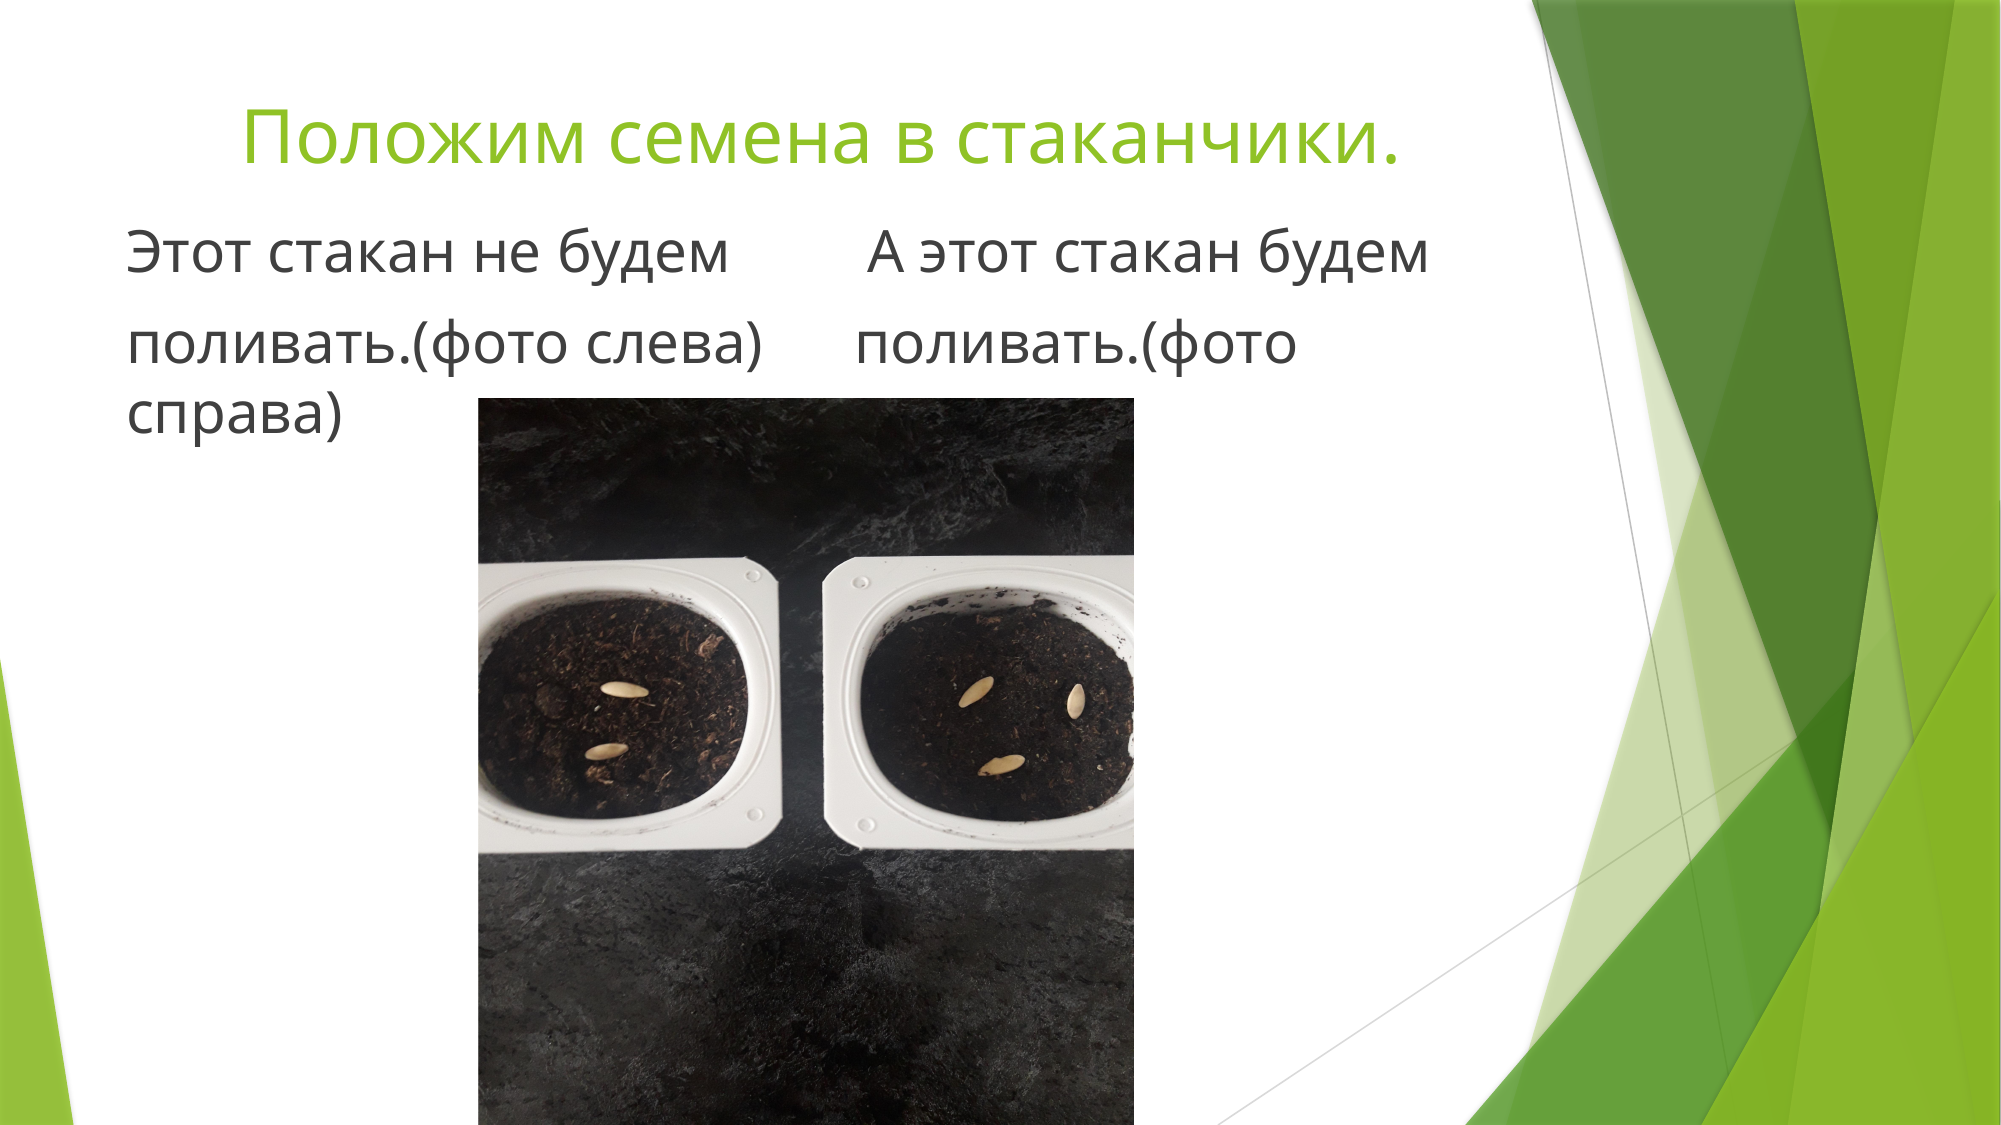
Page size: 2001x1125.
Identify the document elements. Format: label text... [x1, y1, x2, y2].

title Положим семена в стаканчики. [225, 80, 1636, 298]
picture [478, 397, 1135, 1125]
list Этот стакан не будем А этот стакан будем поливать.(фото слева) поливать.(фото справа) [111, 207, 1522, 844]
